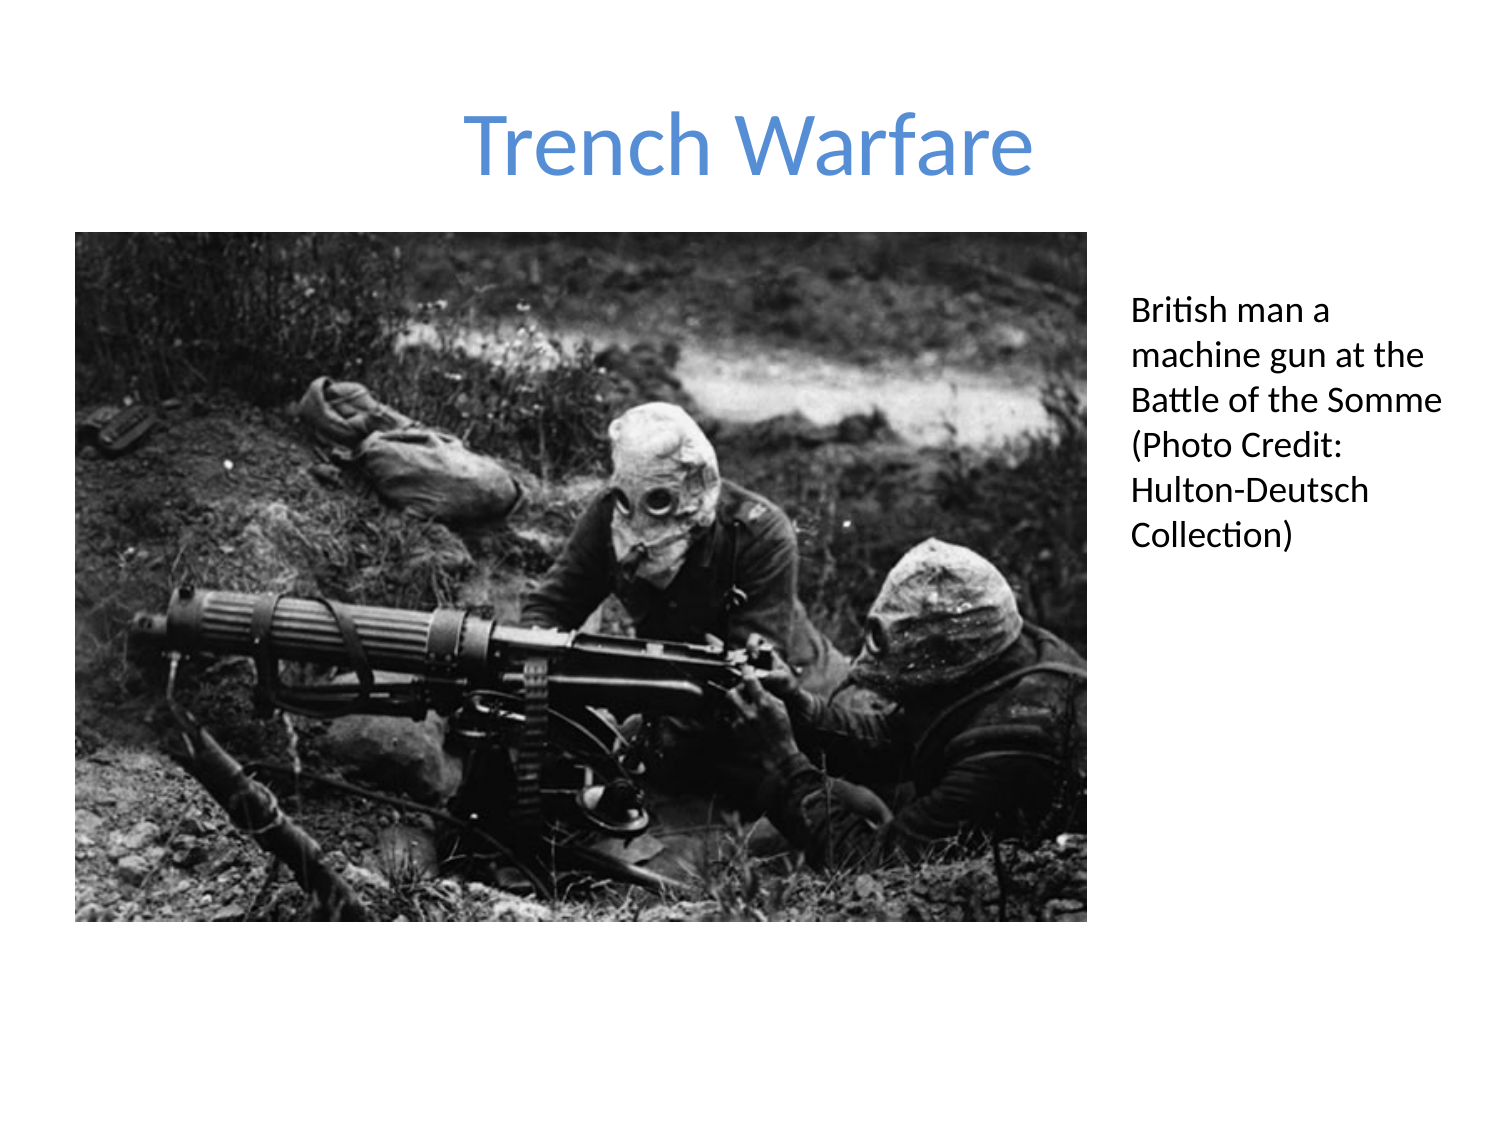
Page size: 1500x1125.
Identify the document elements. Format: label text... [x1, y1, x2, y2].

title Trench Warfare [75, 45, 1425, 233]
text_box British man a machine gun at the Battle of the Somme (Photo Credit: Hulton-Deutsch Collection) [1116, 277, 1480, 563]
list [74, 232, 1087, 922]
